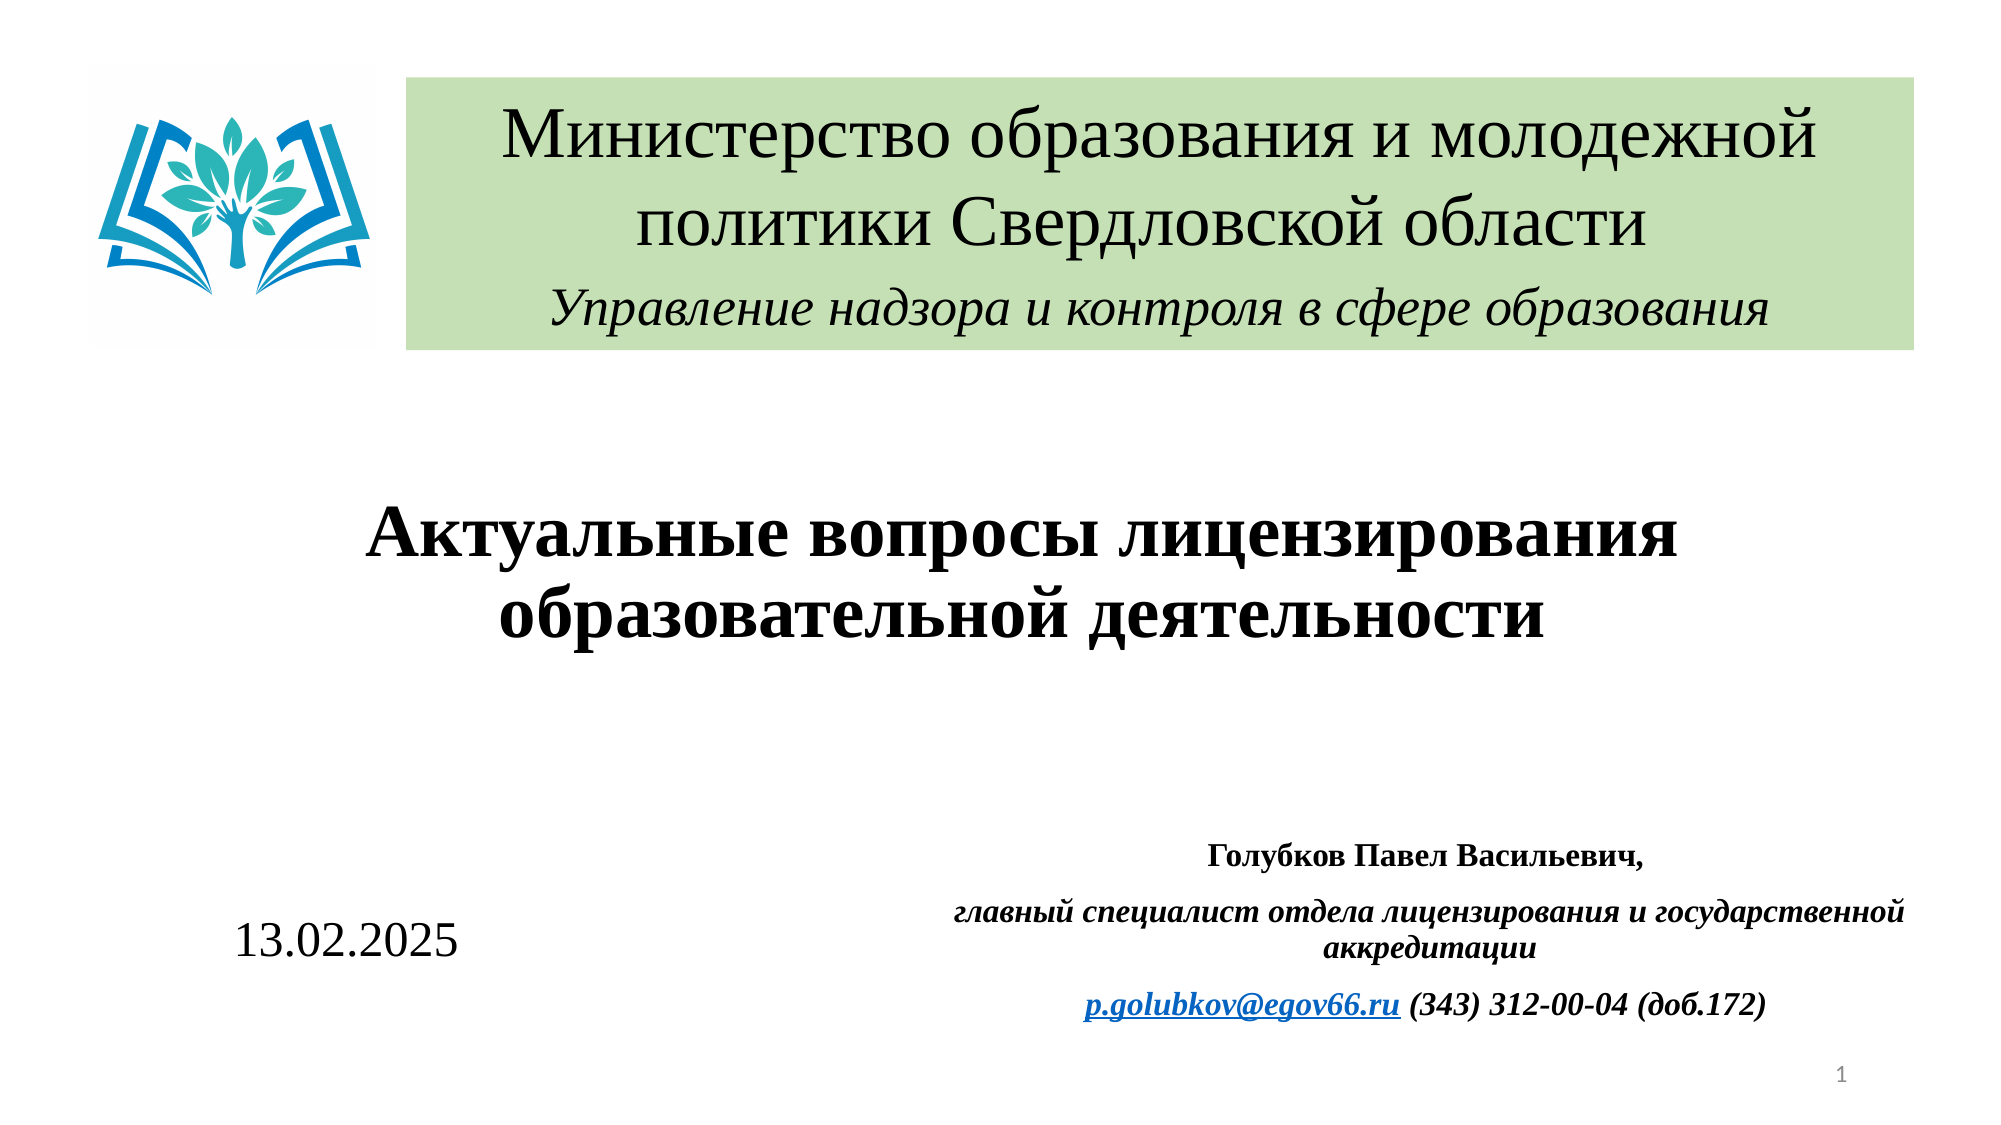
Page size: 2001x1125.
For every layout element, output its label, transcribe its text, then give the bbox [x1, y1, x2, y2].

subtitle Голубков Павел Васильевич, главный специалист отдела лицензирования и государственной аккредитации p.golubkov@egov66.ru (343) 312-00-04 (доб.172) [893, 829, 1968, 1091]
title Актуальные вопросы лицензирования образовательной деятельности [159, 254, 1886, 802]
text_box Министерство образования и молодежной политики Свердловской области Управление надзора и контроля в сфере образования [406, 77, 1914, 351]
text_box 13.02.2025 [147, 848, 544, 1025]
slide_number 1 [1412, 1042, 1863, 1103]
picture [90, 62, 378, 350]
